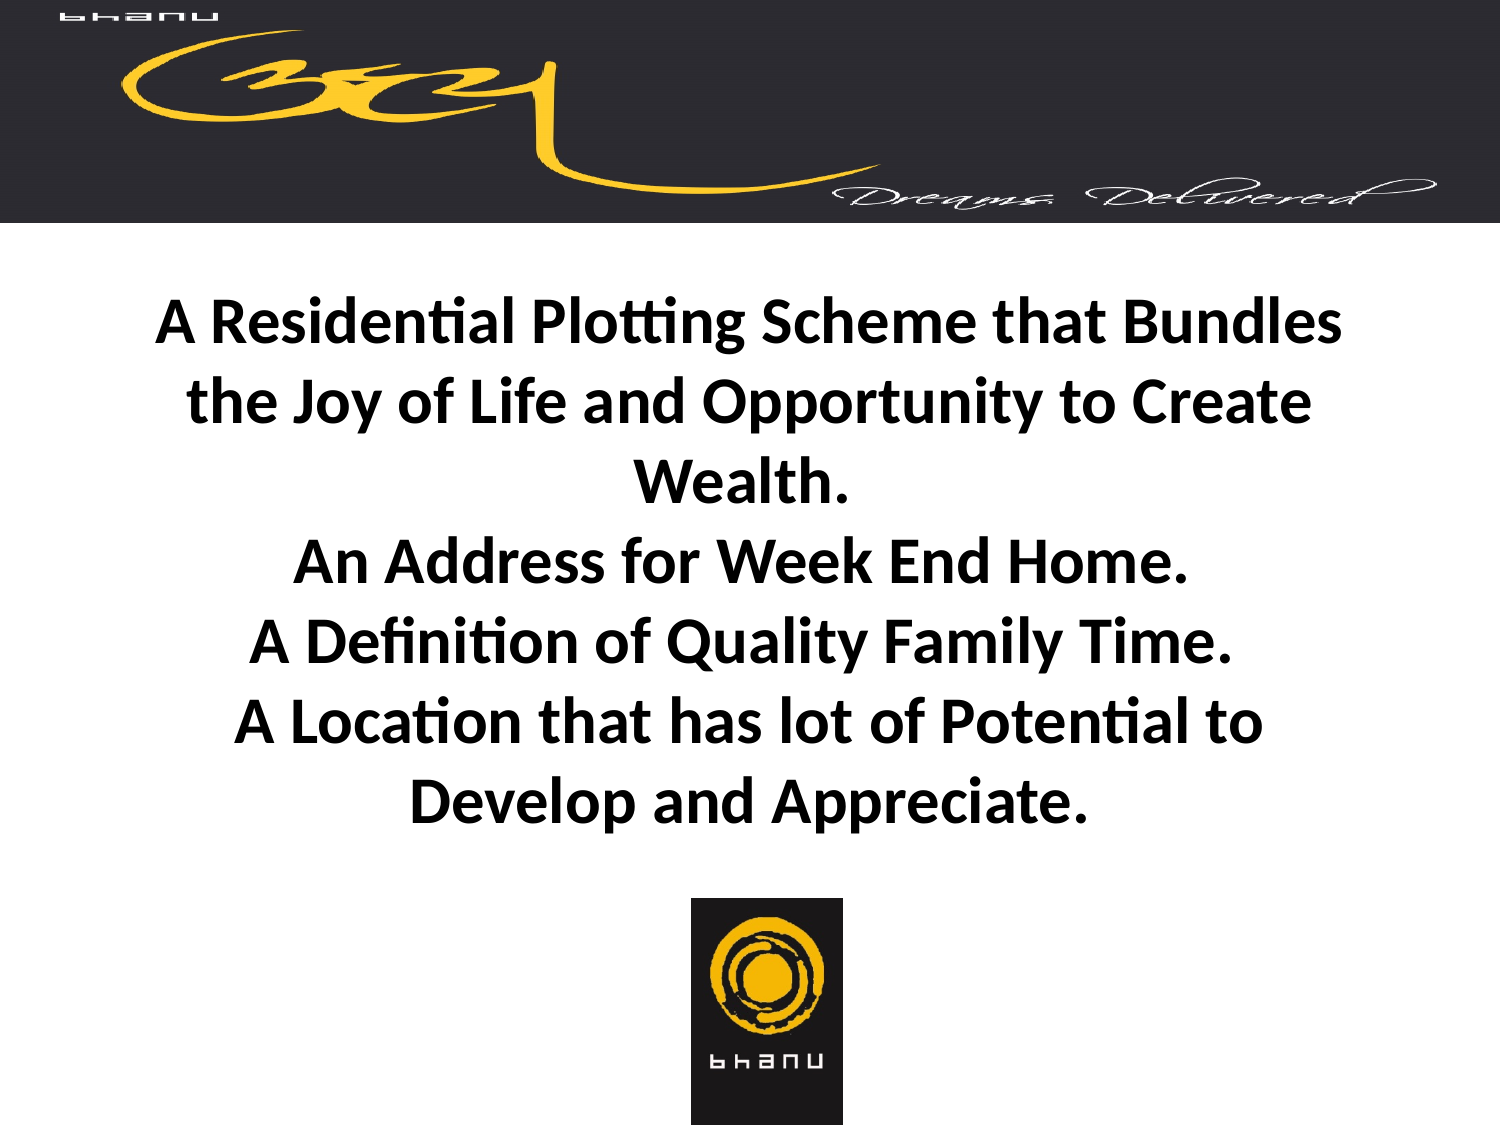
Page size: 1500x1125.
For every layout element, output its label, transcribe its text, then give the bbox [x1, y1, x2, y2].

title A Residential Plotting Scheme that Bundles the Joy of Life and Opportunity to Create Wealth. An Address for Week End Home. A Definition of Quality Family Time. A Location that has lot of Potential to Develop and Appreciate. [112, 222, 1388, 891]
picture [0, 0, 1500, 223]
picture [691, 898, 843, 1125]
